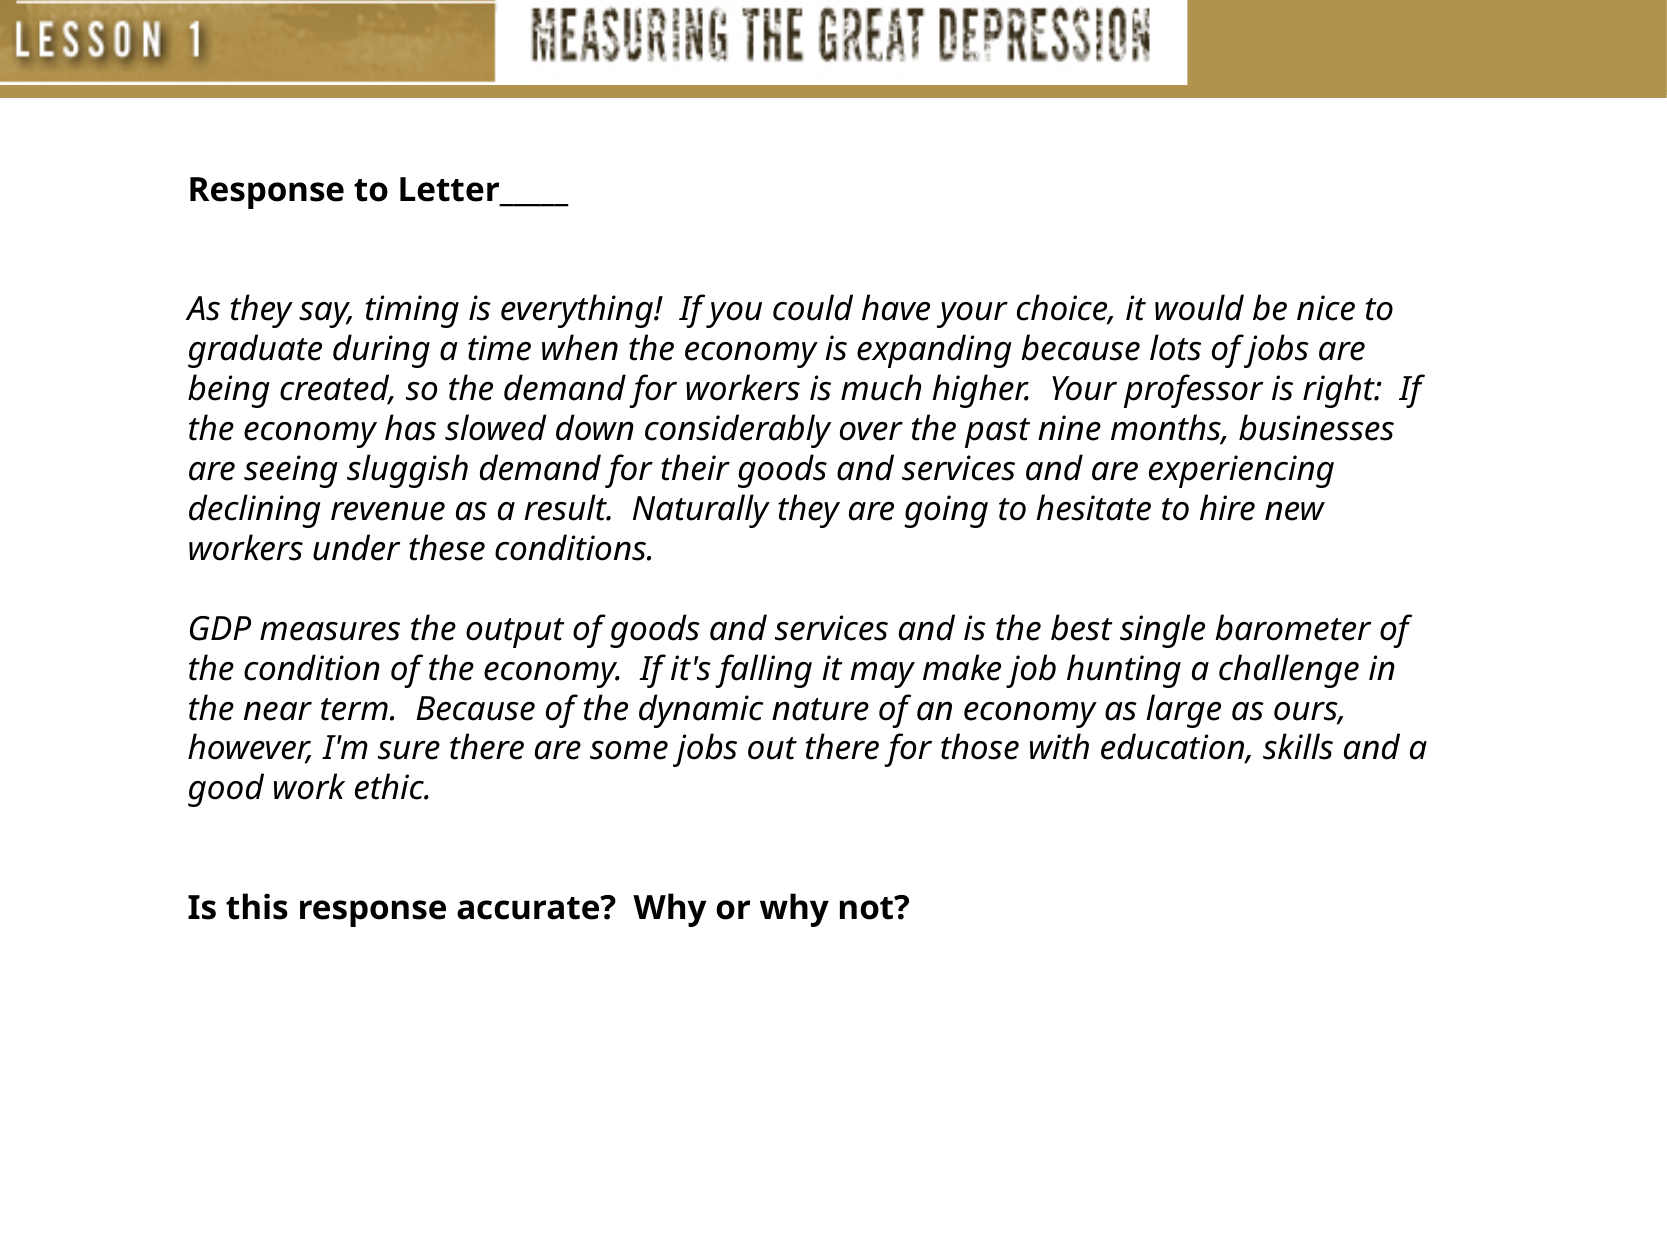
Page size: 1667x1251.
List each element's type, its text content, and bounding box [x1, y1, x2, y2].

picture [0, 0, 1188, 85]
text_box Response to Letter_____ As they say, timing is everything! If you could have your choice, it would be nice to graduate during a time when the economy is expanding because lots of jobs are being created, so the demand for workers is much higher. Your professor is right: If the economy has slowed down considerably over the past nine months, businesses are seeing sluggish demand for their goods and services and are experiencing declining revenue as a result. Naturally they are going to hesitate to hire new workers under these conditions. GDP measures the output of goods and services and is the best single barometer of the condition of the economy. If it's falling it may make job hunting a challenge in the near term. Because of the dynamic nature of an economy as large as ours, however, I'm sure there are some jobs out there for those with education, skills and a good work ethic. Is this response accurate? Why or why not? [172, 160, 1457, 934]
